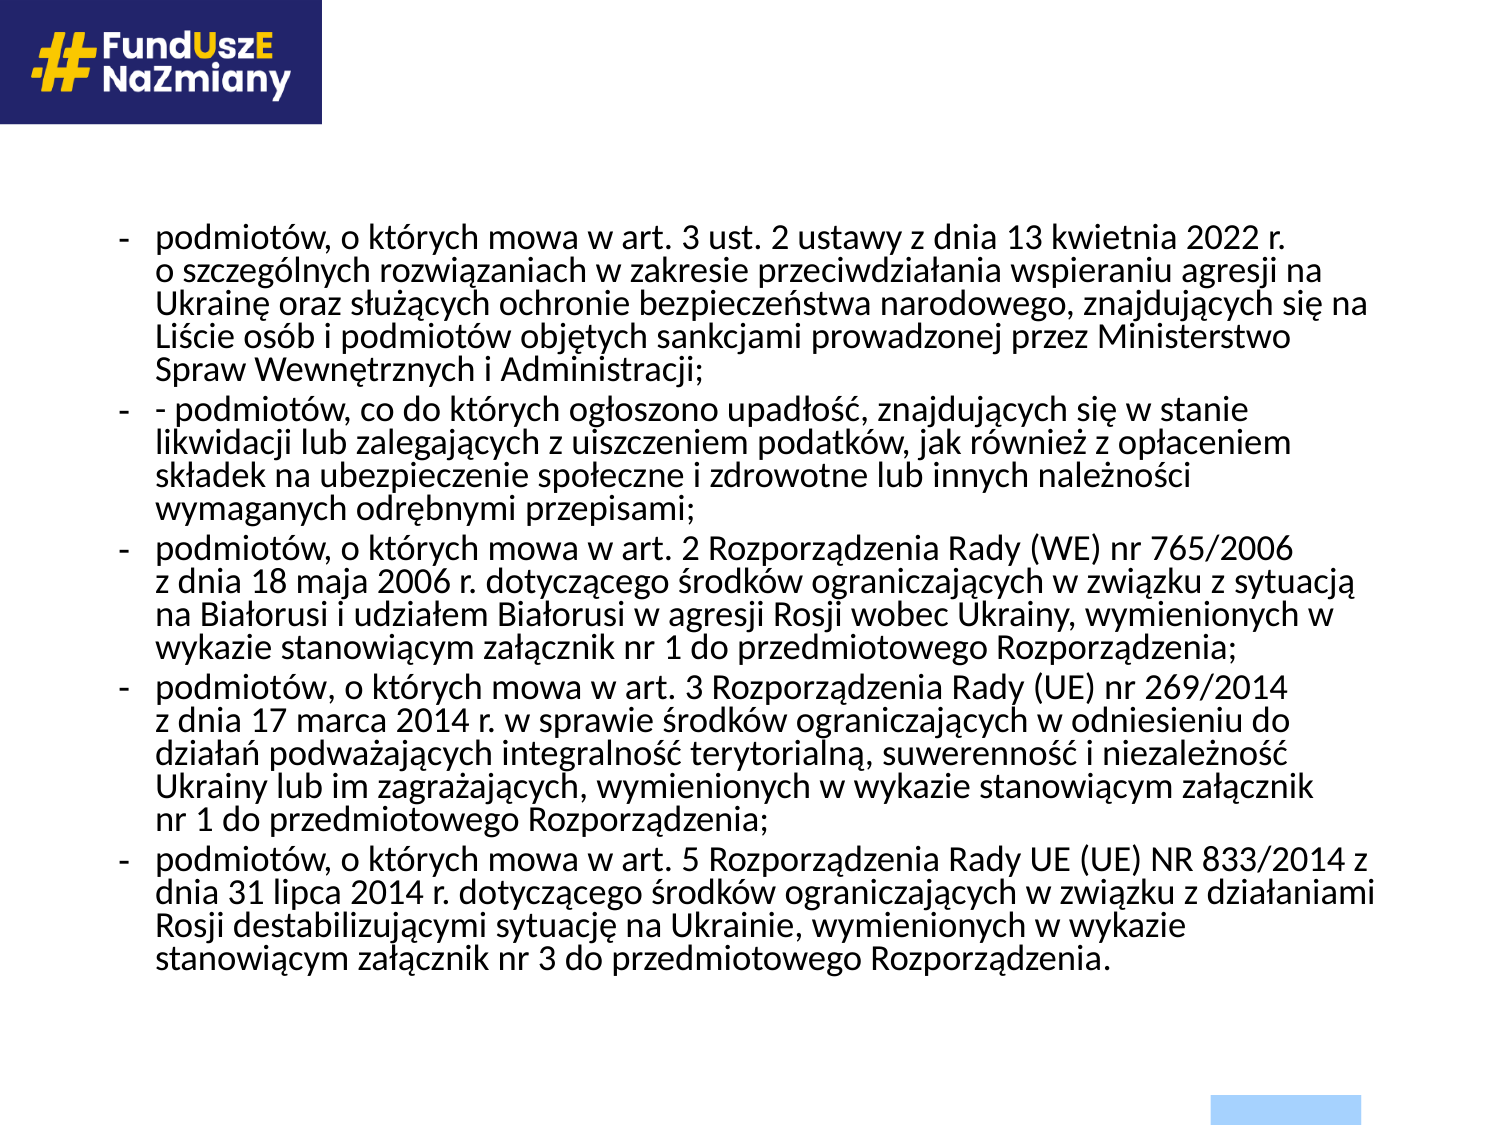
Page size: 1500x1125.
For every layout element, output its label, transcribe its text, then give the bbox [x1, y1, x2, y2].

list podmiotów, o których mowa w art. 3 ust. 2 ustawy z dnia 13 kwietnia 2022 r. o szczególnych rozwiązaniach w zakresie przeciwdziałania wspieraniu agresji na Ukrainę oraz służących ochronie bezpieczeństwa narodowego, znajdujących się na Liście osób i podmiotów objętych sankcjami prowadzonej przez Ministerstwo Spraw Wewnętrznych i Administracji; - podmiotów, co do których ogłoszono upadłość, znajdujących się w stanie likwidacji lub zalegających z uiszczeniem podatków, jak również z opłaceniem składek na ubezpieczenie społeczne i zdrowotne lub innych należności wymaganych odrębnymi przepisami; podmiotów, o których mowa w art. 2 Rozporządzenia Rady (WE) nr 765/2006 z dnia 18 maja 2006 r. dotyczącego środków ograniczających w związku z sytuacją na Białorusi i udziałem Białorusi w agresji Rosji wobec Ukrainy, wymienionych w wykazie stanowiącym załącznik nr 1 do przedmiotowego Rozporządzenia; podmiotów, o których mowa w art. 3 Rozporządzenia Rady (UE) nr 269/2014 z dnia 17 marca 2014 r. w sprawie środków ograniczających w odniesieniu do działań podważających integralność terytorialną, suwerenność i niezależność Ukrainy lub im zagrażających, wymienionych w wykazie stanowiącym załącznik nr 1 do przedmiotowego Rozporządzenia; podmiotów, o których mowa w art. 5 Rozporządzenia Rady UE (UE) NR 833/2014 z dnia 31 lipca 2014 r. dotyczącego środków ograniczających w związku z działaniami Rosji destabilizującymi sytuację na Ukrainie, wymienionych w wykazie stanowiącym załącznik nr 3 do przedmiotowego Rozporządzenia. [103, 145, 1397, 1048]
picture [0, 0, 1500, 1125]
